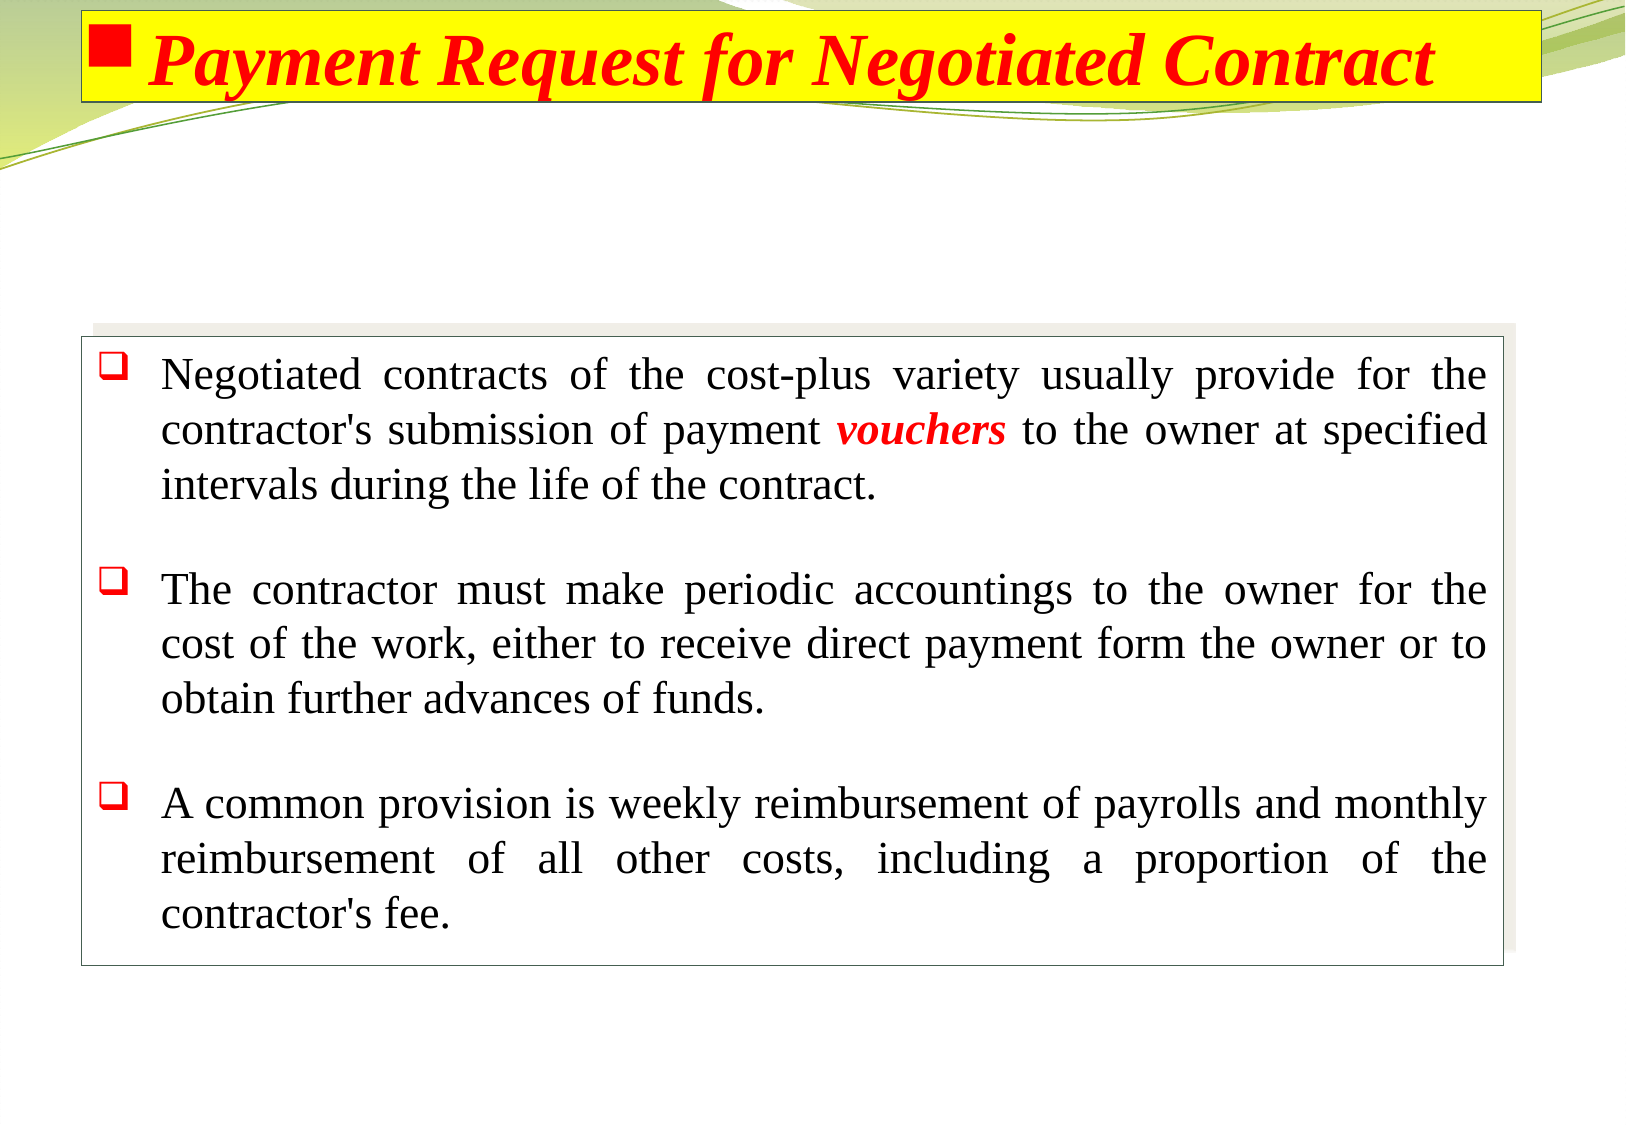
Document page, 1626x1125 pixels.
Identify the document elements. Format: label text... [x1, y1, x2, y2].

text_box Payment Request for Negotiated Contract [81, 10, 1542, 103]
list Negotiated contracts of the cost-plus variety usually provide for the contractor's submission of payment vouchers to the owner at specified intervals during the life of the contract. The contractor must make periodic accountings to the owner for the cost of the work, either to receive direct payment form the owner or to obtain further advances of funds. A common provision is weekly reimbursement of payrolls and monthly reimbursement of all other costs, including a proportion of the contractor's fee. [81, 336, 1504, 966]
